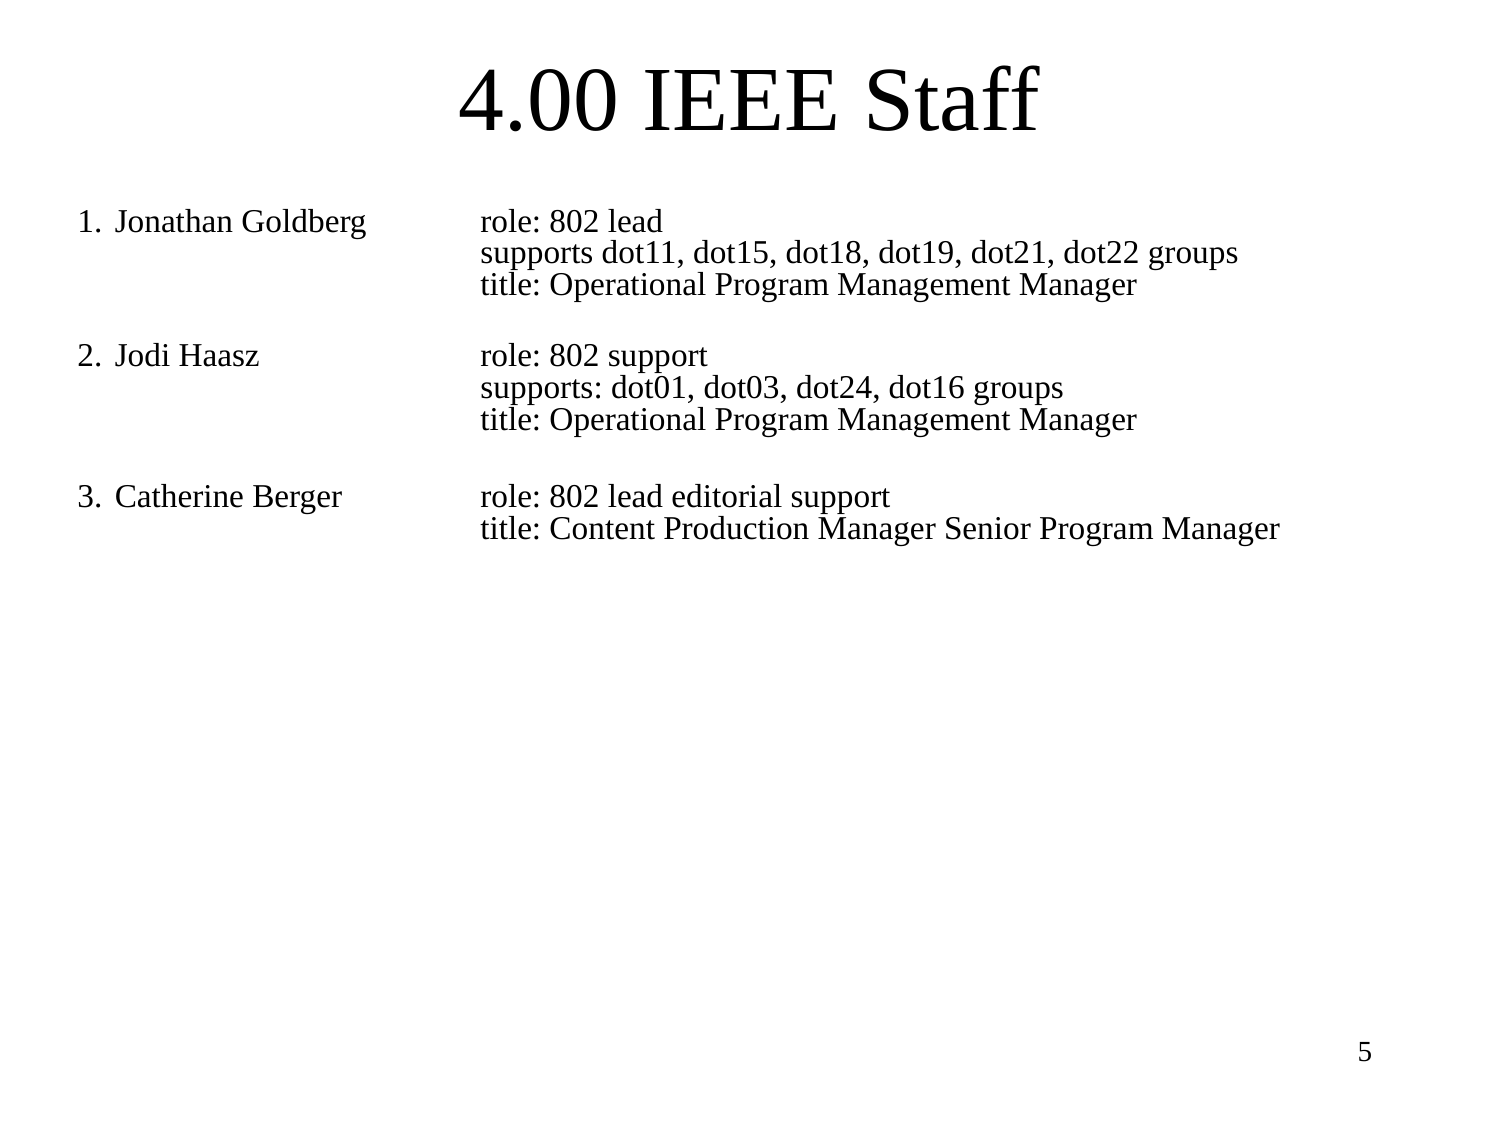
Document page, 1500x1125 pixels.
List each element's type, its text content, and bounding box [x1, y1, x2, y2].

title 4.00 IEEE Staff [112, 0, 1388, 162]
list Jonathan Goldberg role: 802 lead supports dot11, dot15, dot18, dot19, dot21, dot22 groups title: Operational Program Management Manager Jodi Haasz role: 802 support supports: dot01, dot03, dot24, dot16 groups title: Operational Program Management Manager Catherine Berger role: 802 lead editorial support title: Content Production Manager Senior Program Manager [62, 162, 1463, 1026]
slide_number 5 [1074, 1026, 1388, 1101]
